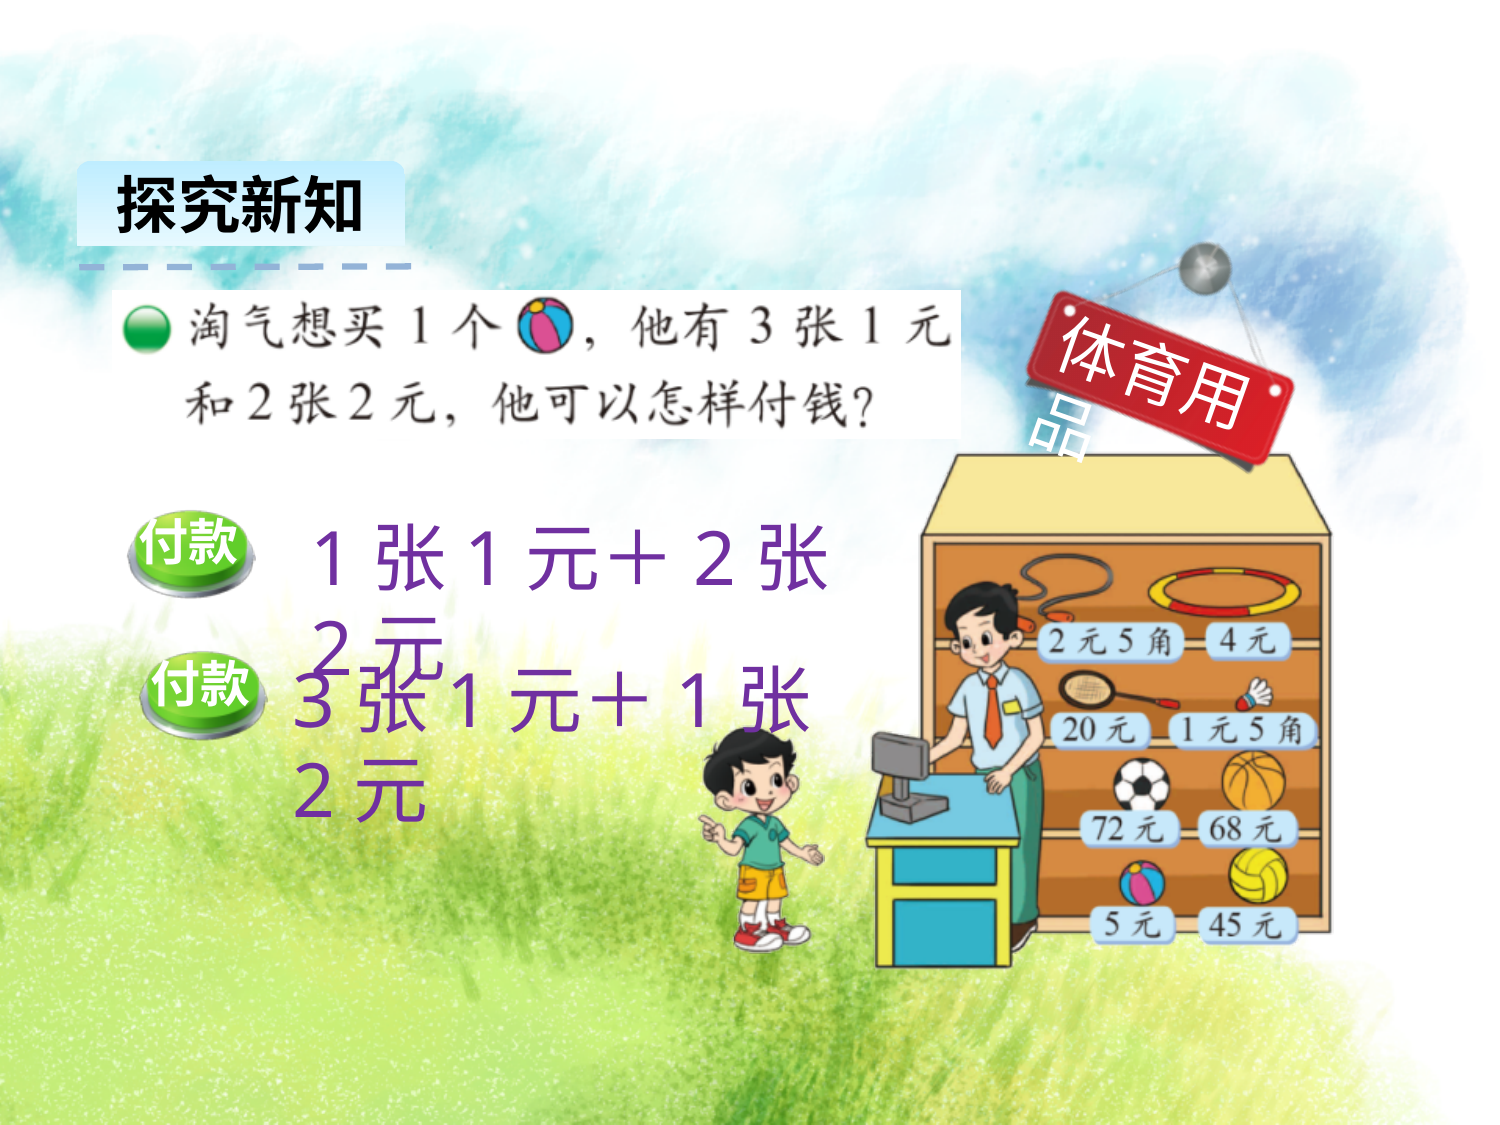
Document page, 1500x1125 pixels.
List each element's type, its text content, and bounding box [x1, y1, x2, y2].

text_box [1017, 228, 1337, 482]
text_box 1张1元＋2张2元 [295, 503, 685, 645]
picture [0, 0, 1500, 1125]
text_box 3张1元＋1张2元 [277, 645, 685, 840]
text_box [135, 644, 272, 744]
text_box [123, 503, 260, 603]
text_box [76, 160, 420, 268]
